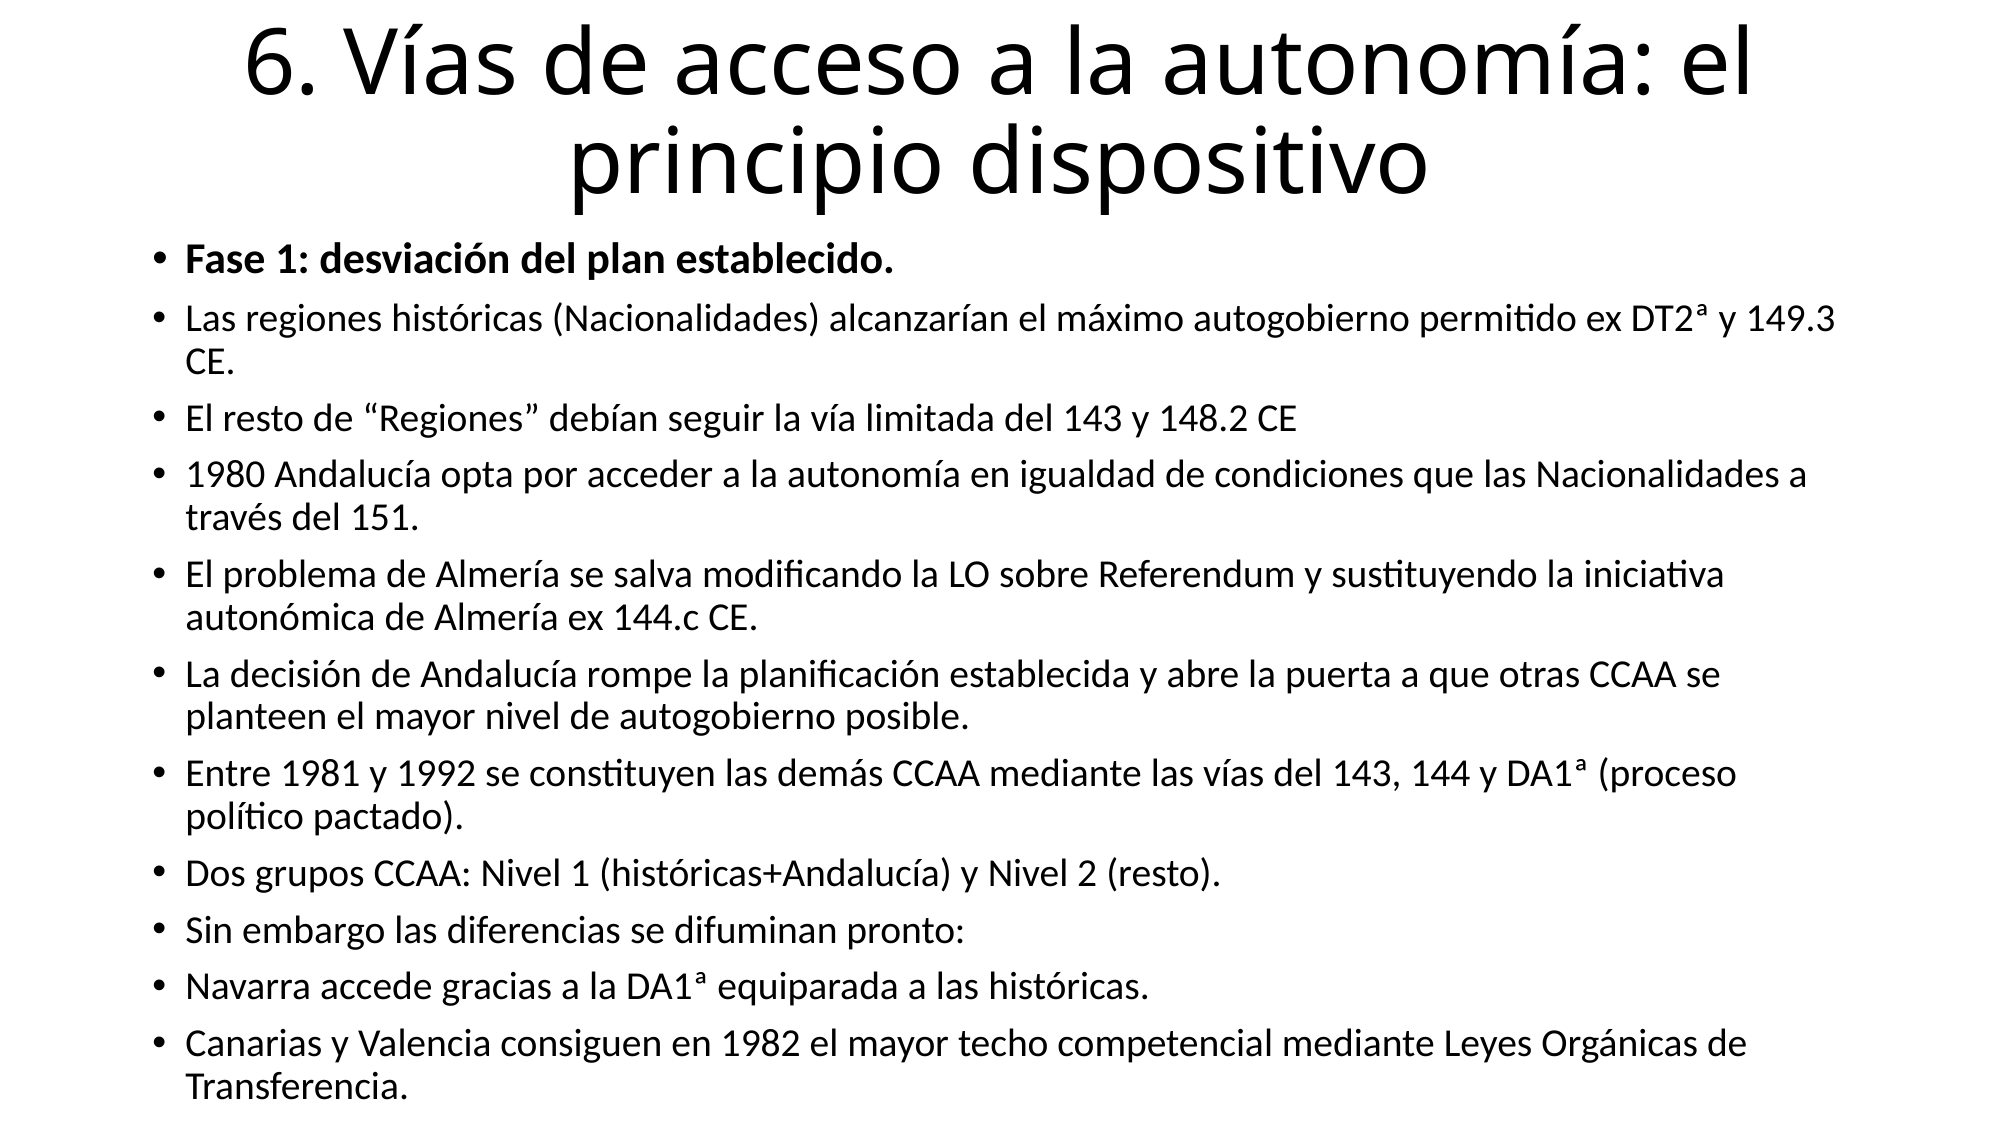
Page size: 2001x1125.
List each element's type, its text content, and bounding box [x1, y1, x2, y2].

title 6. Vías de acceso a la autonomía: el principio dispositivo [137, 0, 1863, 228]
list Fase 1: desviación del plan establecido. Las regiones históricas (Nacionalidades) alcanzarían el máximo autogobierno permitido ex DT2ª y 149.3 CE. El resto de “Regiones” debían seguir la vía limitada del 143 y 148.2 CE 1980 Andalucía opta por acceder a la autonomía en igualdad de condiciones que las Nacionalidades a través del 151. El problema de Almería se salva modificando la LO sobre Referendum y sustituyendo la iniciativa autonómica de Almería ex 144.c CE. La decisión de Andalucía rompe la planificación establecida y abre la puerta a que otras CCAA se planteen el mayor nivel de autogobierno posible. Entre 1981 y 1992 se constituyen las demás CCAA mediante las vías del 143, 144 y DA1ª (proceso político pactado). Dos grupos CCAA: Nivel 1 (históricas+Andalucía) y Nivel 2 (resto). Sin embargo las diferencias se difuminan pronto: Navarra accede gracias a la DA1ª equiparada a las históricas. Canarias y Valencia consiguen en 1982 el mayor techo competencial mediante Leyes Orgánicas de Transferencia. [137, 228, 1863, 1125]
